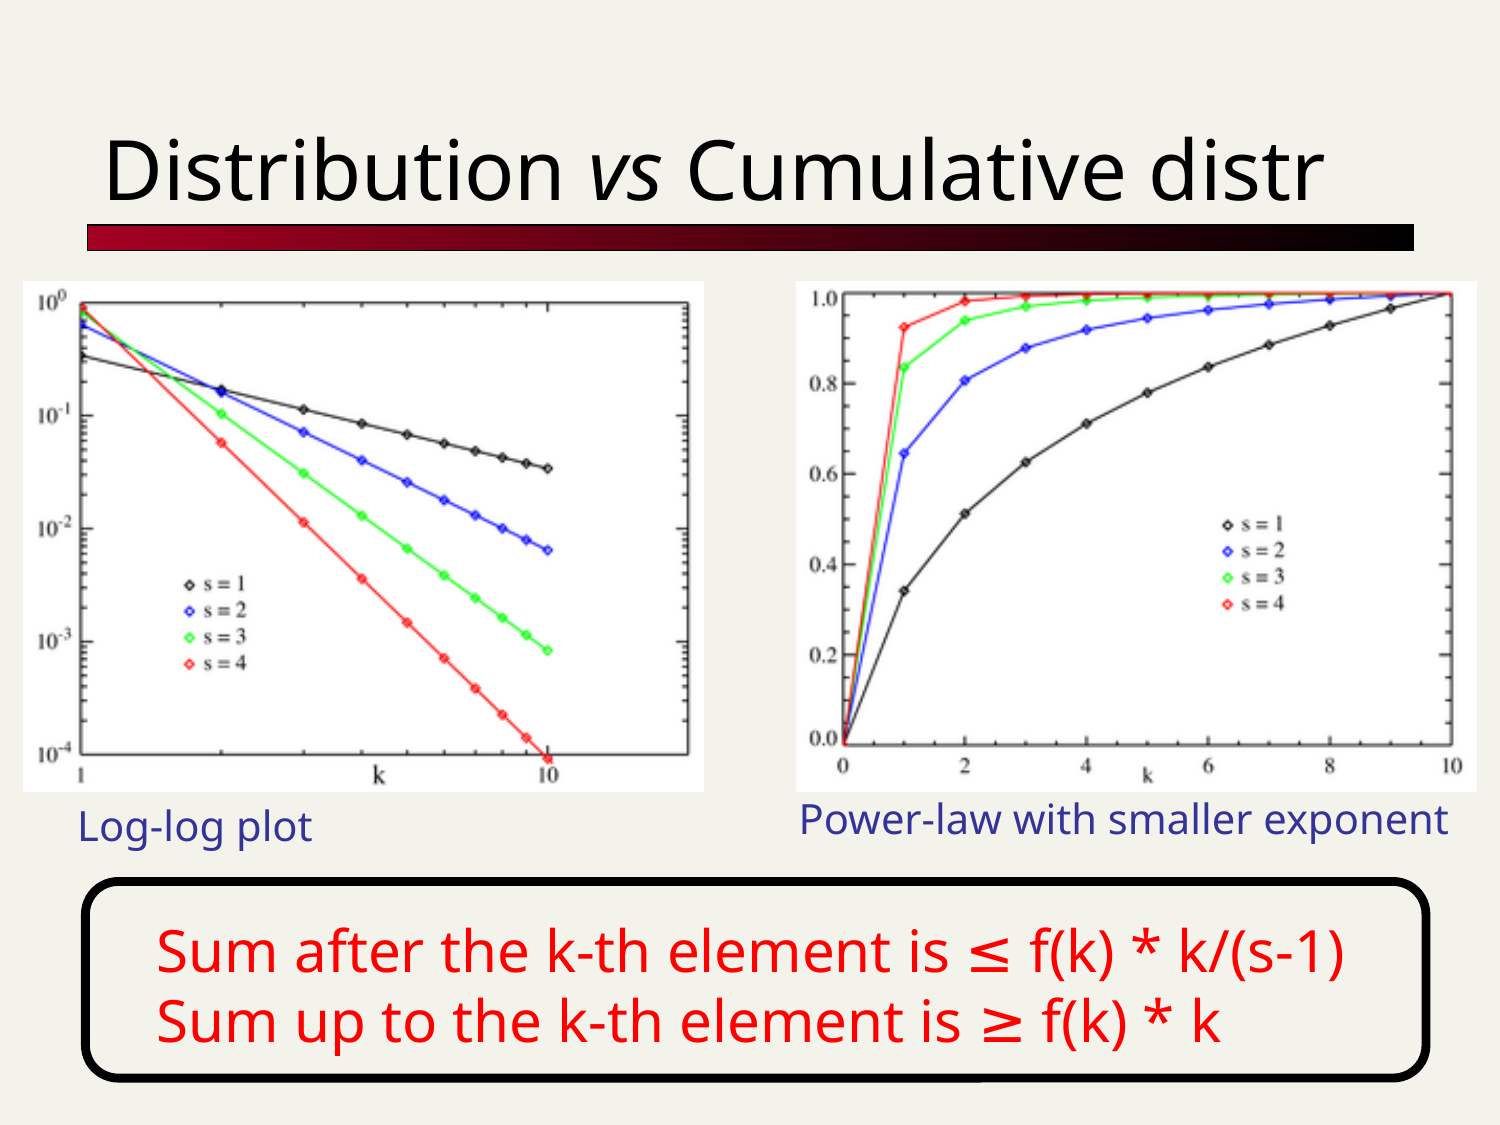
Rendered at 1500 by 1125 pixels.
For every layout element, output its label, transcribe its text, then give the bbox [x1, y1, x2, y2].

picture [796, 281, 1477, 792]
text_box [85, 881, 1427, 1125]
text_box Power-law with smaller exponent [783, 785, 1465, 850]
text_box Log-log plot [62, 800, 328, 857]
title Distribution vs Cumulative distr [87, 62, 1413, 226]
picture [23, 281, 704, 792]
